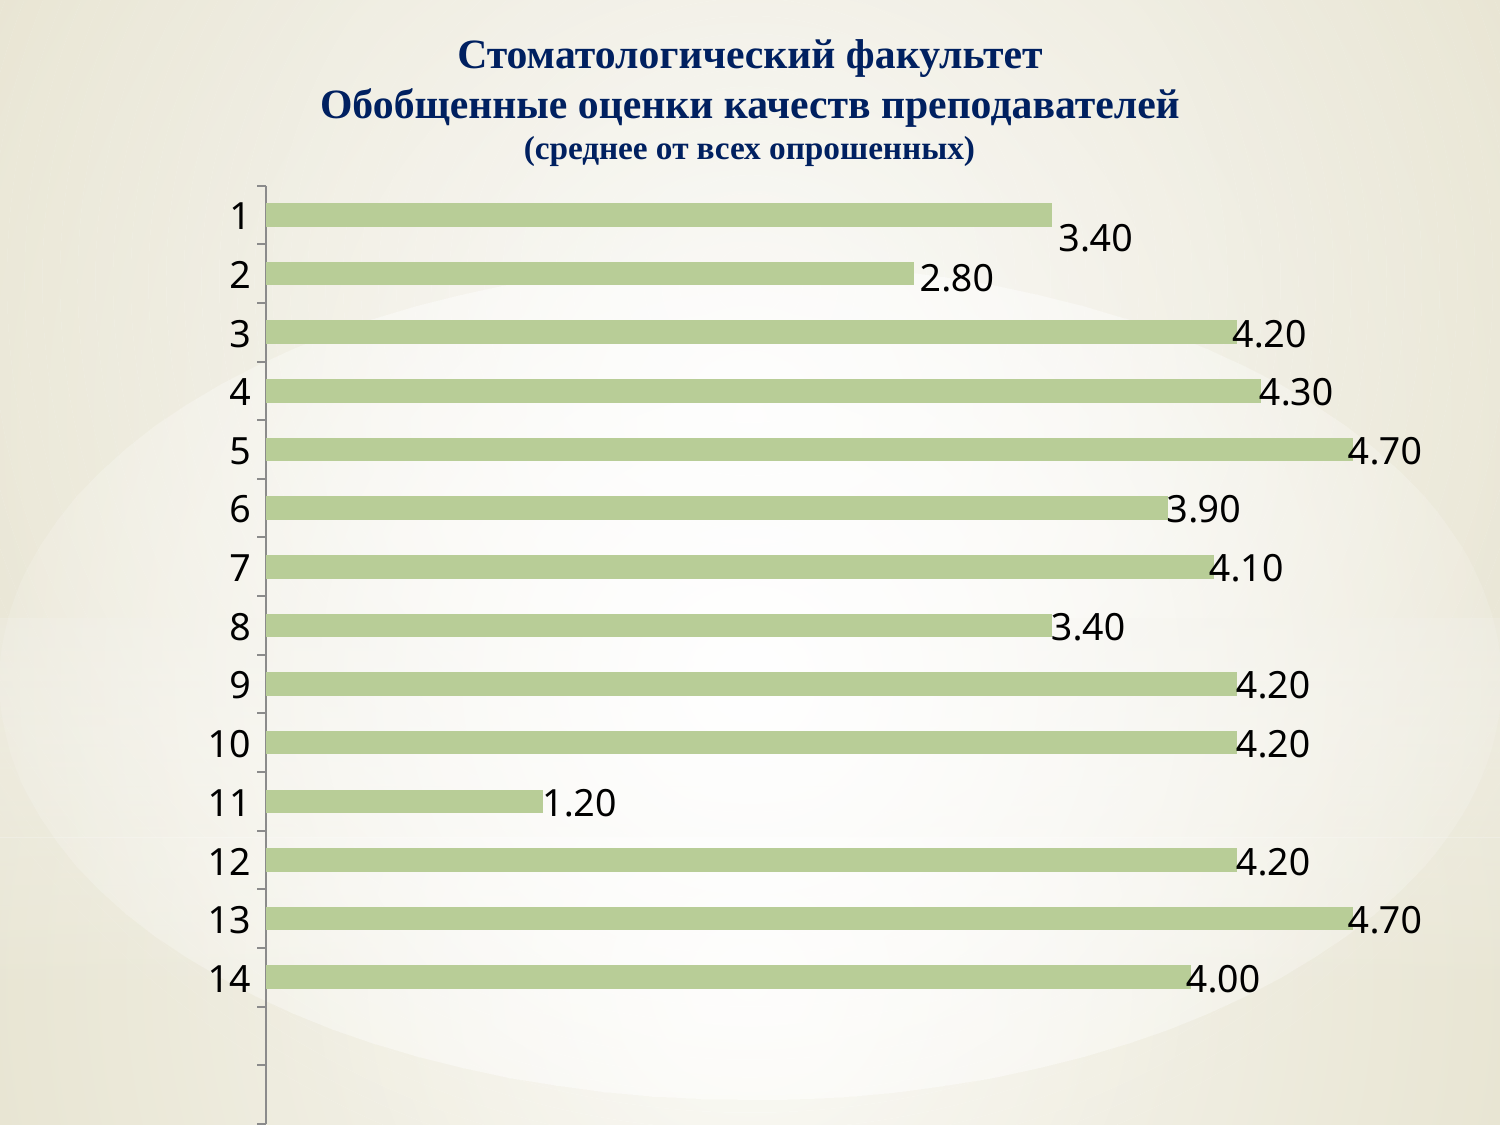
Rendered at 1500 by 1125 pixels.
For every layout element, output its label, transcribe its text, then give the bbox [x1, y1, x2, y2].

chart [0, 174, 1424, 1125]
text_box Стоматологический факультет Обобщенные оценки качеств преподавателей (среднее от всех опрошенных) [0, 18, 1500, 174]
